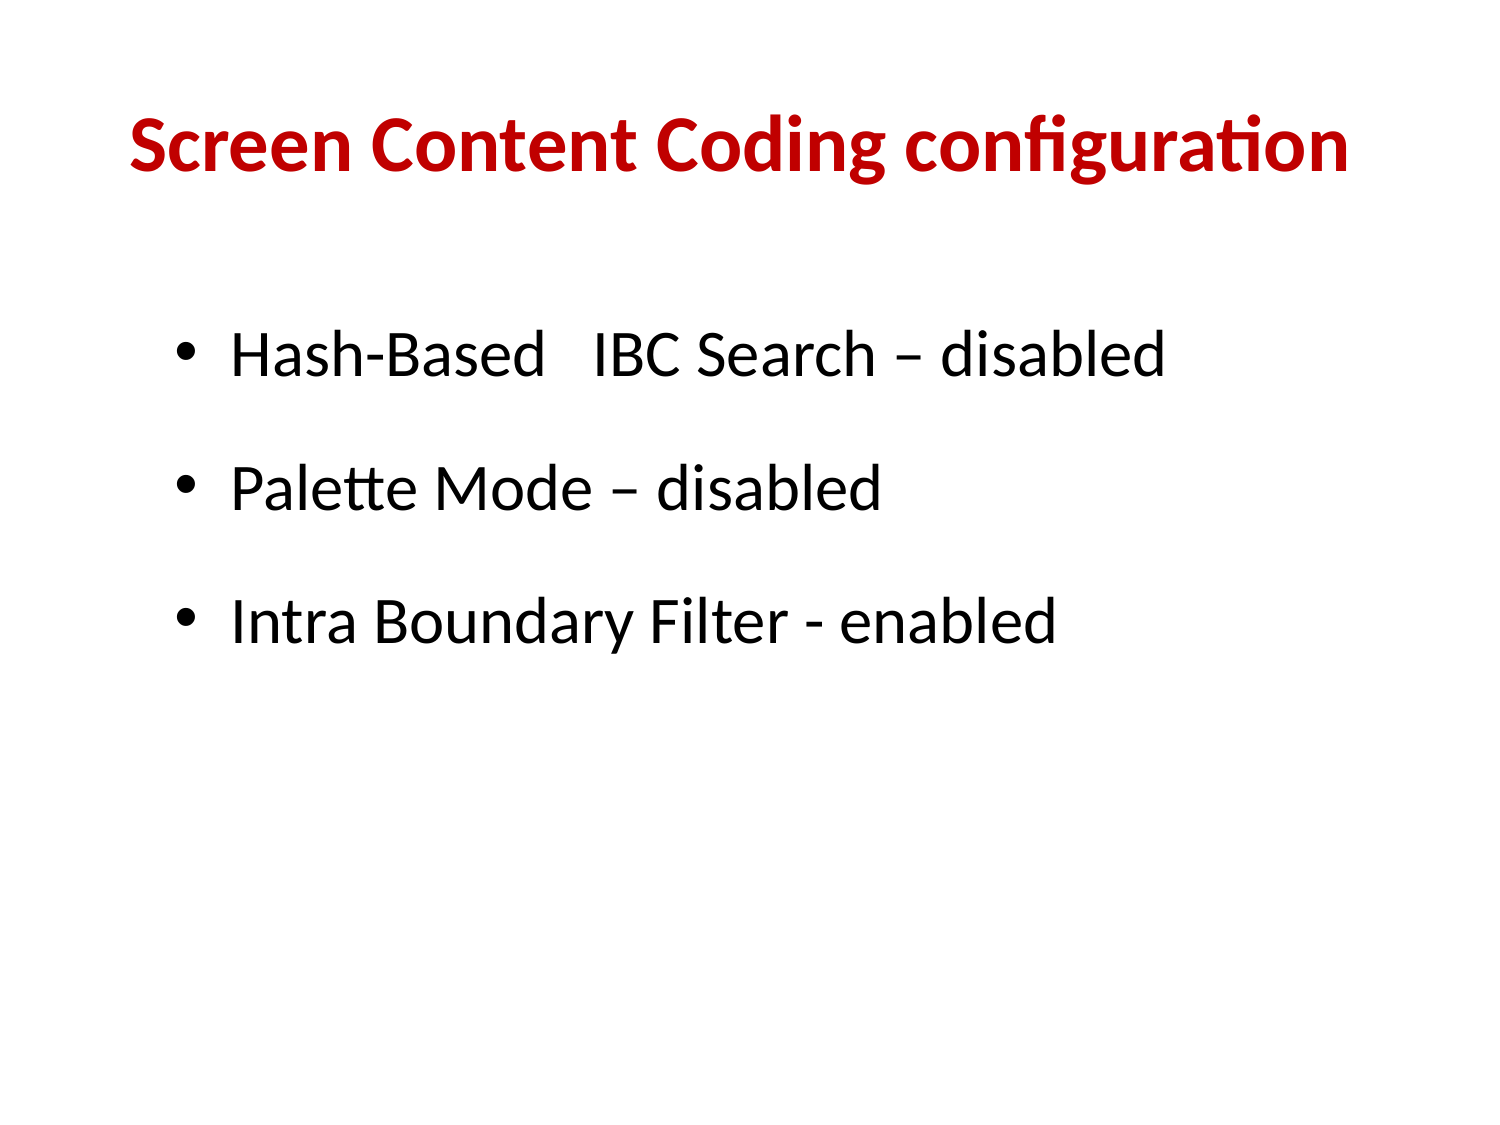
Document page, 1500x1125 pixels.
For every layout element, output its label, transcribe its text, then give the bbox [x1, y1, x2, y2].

list Hash-Based IBC Search – disabled Palette Mode – disabled Intra Boundary Filter - enabled [159, 262, 1425, 1005]
title Screen Content Coding configuration [75, 45, 1425, 233]
